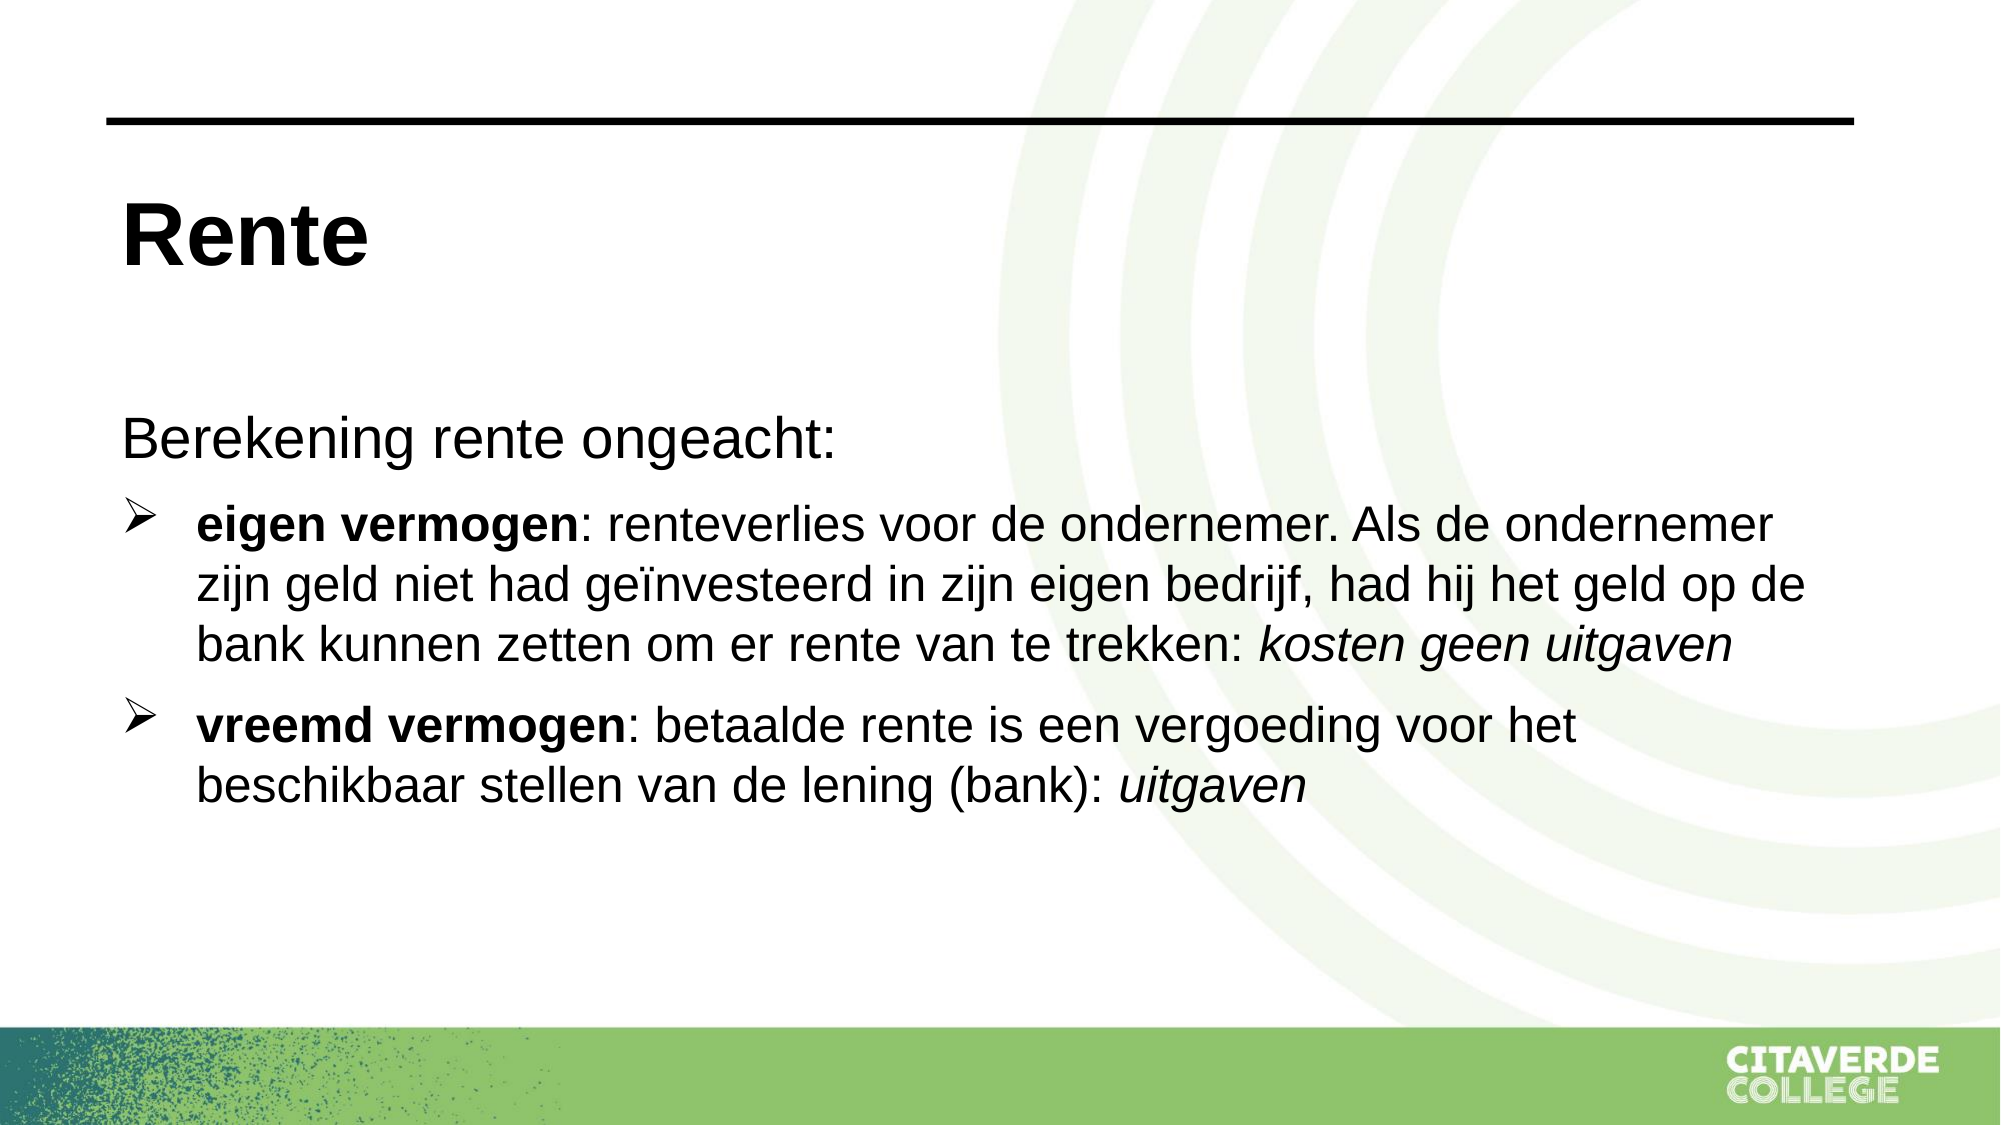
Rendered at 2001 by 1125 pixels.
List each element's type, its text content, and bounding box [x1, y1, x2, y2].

picture [0, 0, 2001, 1125]
title Rente [106, 117, 1855, 366]
list Berekening rente ongeacht: eigen vermogen: renteverlies voor de ondernemer. Als de ondernemer zijn geld niet had geïnvesteerd in zijn eigen bedrijf, had hij het geld op de bank kunnen zetten om er rente van te trekken: kosten geen uitgaven vreemd vermogen: betaalde rente is een vergoeding voor het beschikbaar stellen van de lening (bank): uitgaven [106, 392, 1855, 965]
